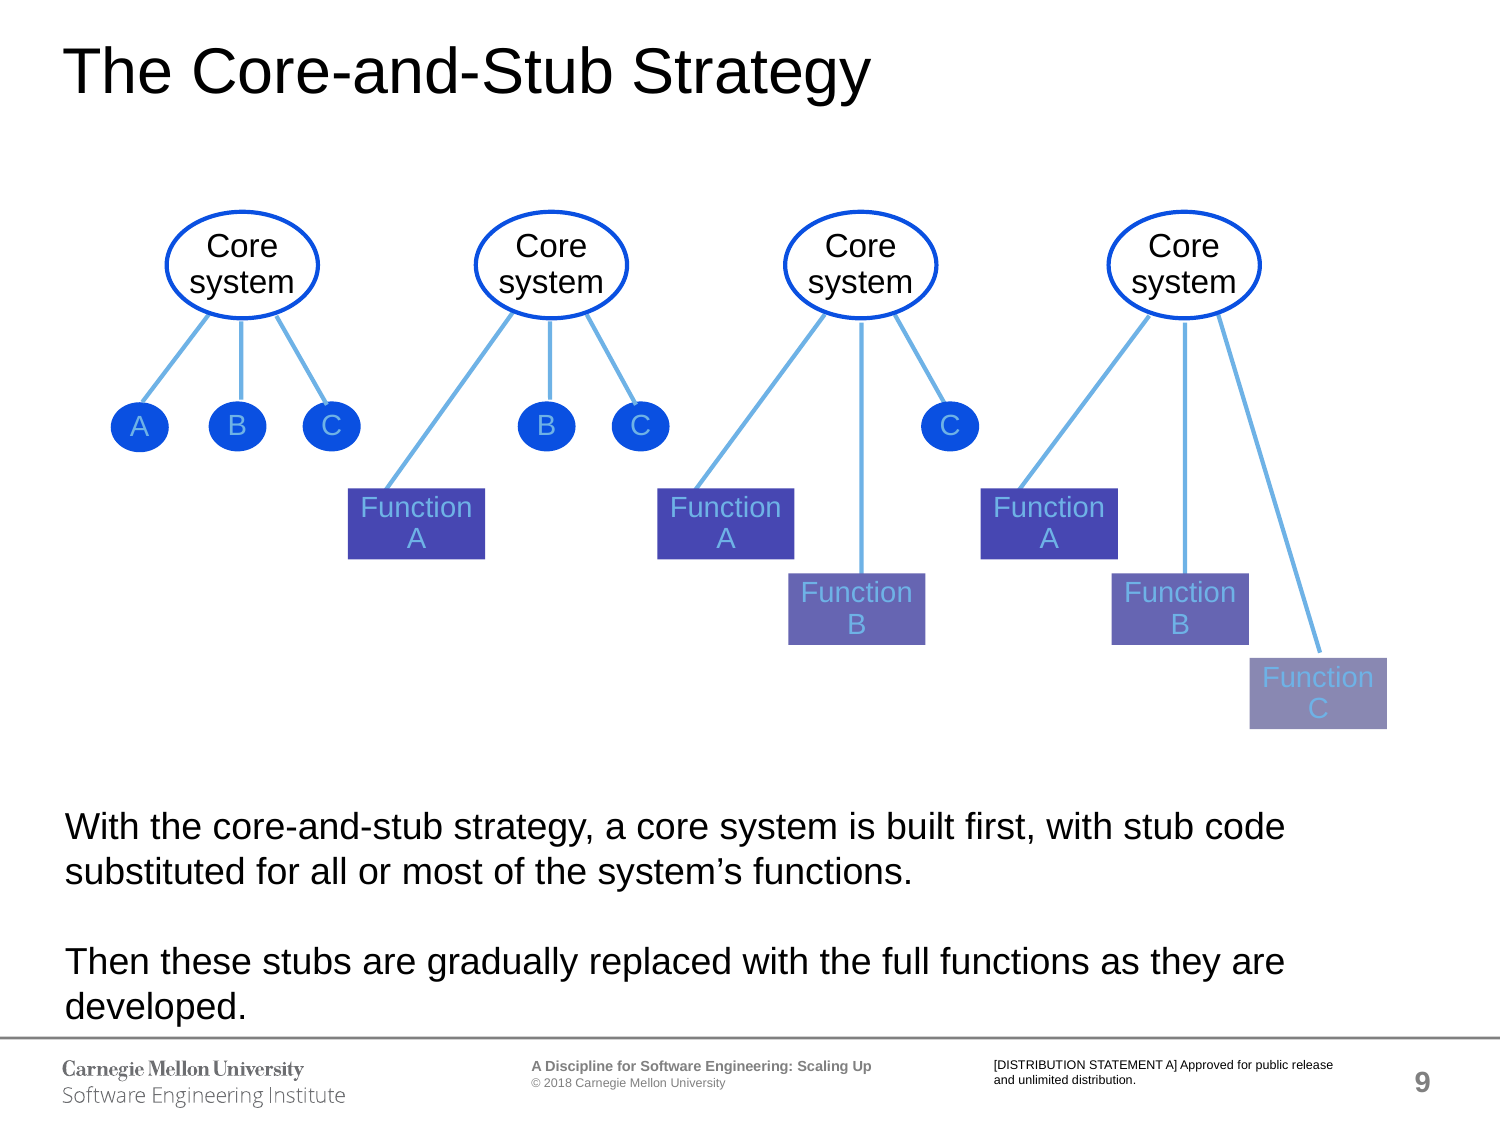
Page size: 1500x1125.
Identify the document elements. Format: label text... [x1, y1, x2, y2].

text_box Function A [347, 488, 486, 560]
text_box A [110, 402, 169, 453]
text_box Function C [1249, 657, 1387, 730]
text_box C [302, 401, 361, 452]
text_box Function B [1111, 573, 1249, 645]
text_box Core system [475, 211, 628, 319]
text_box Core system [1108, 211, 1260, 319]
text_box Function A [980, 488, 1118, 560]
text_box Function A [657, 488, 795, 560]
title The Core-and-Stub Strategy [62, 37, 1338, 182]
text_box C [611, 401, 670, 452]
text_box Core system [166, 211, 318, 319]
text_box Core system [785, 211, 937, 319]
text_box Function B [788, 573, 926, 645]
text_box B [208, 401, 267, 452]
text_box C [921, 401, 980, 452]
text_box With the core-and-stub strategy, a core system is built first, with stub code substituted for all or most of the system’s functions. Then these stubs are gradually replaced with the full functions as they are developed. [47, 793, 1432, 1036]
text_box B [517, 401, 576, 452]
